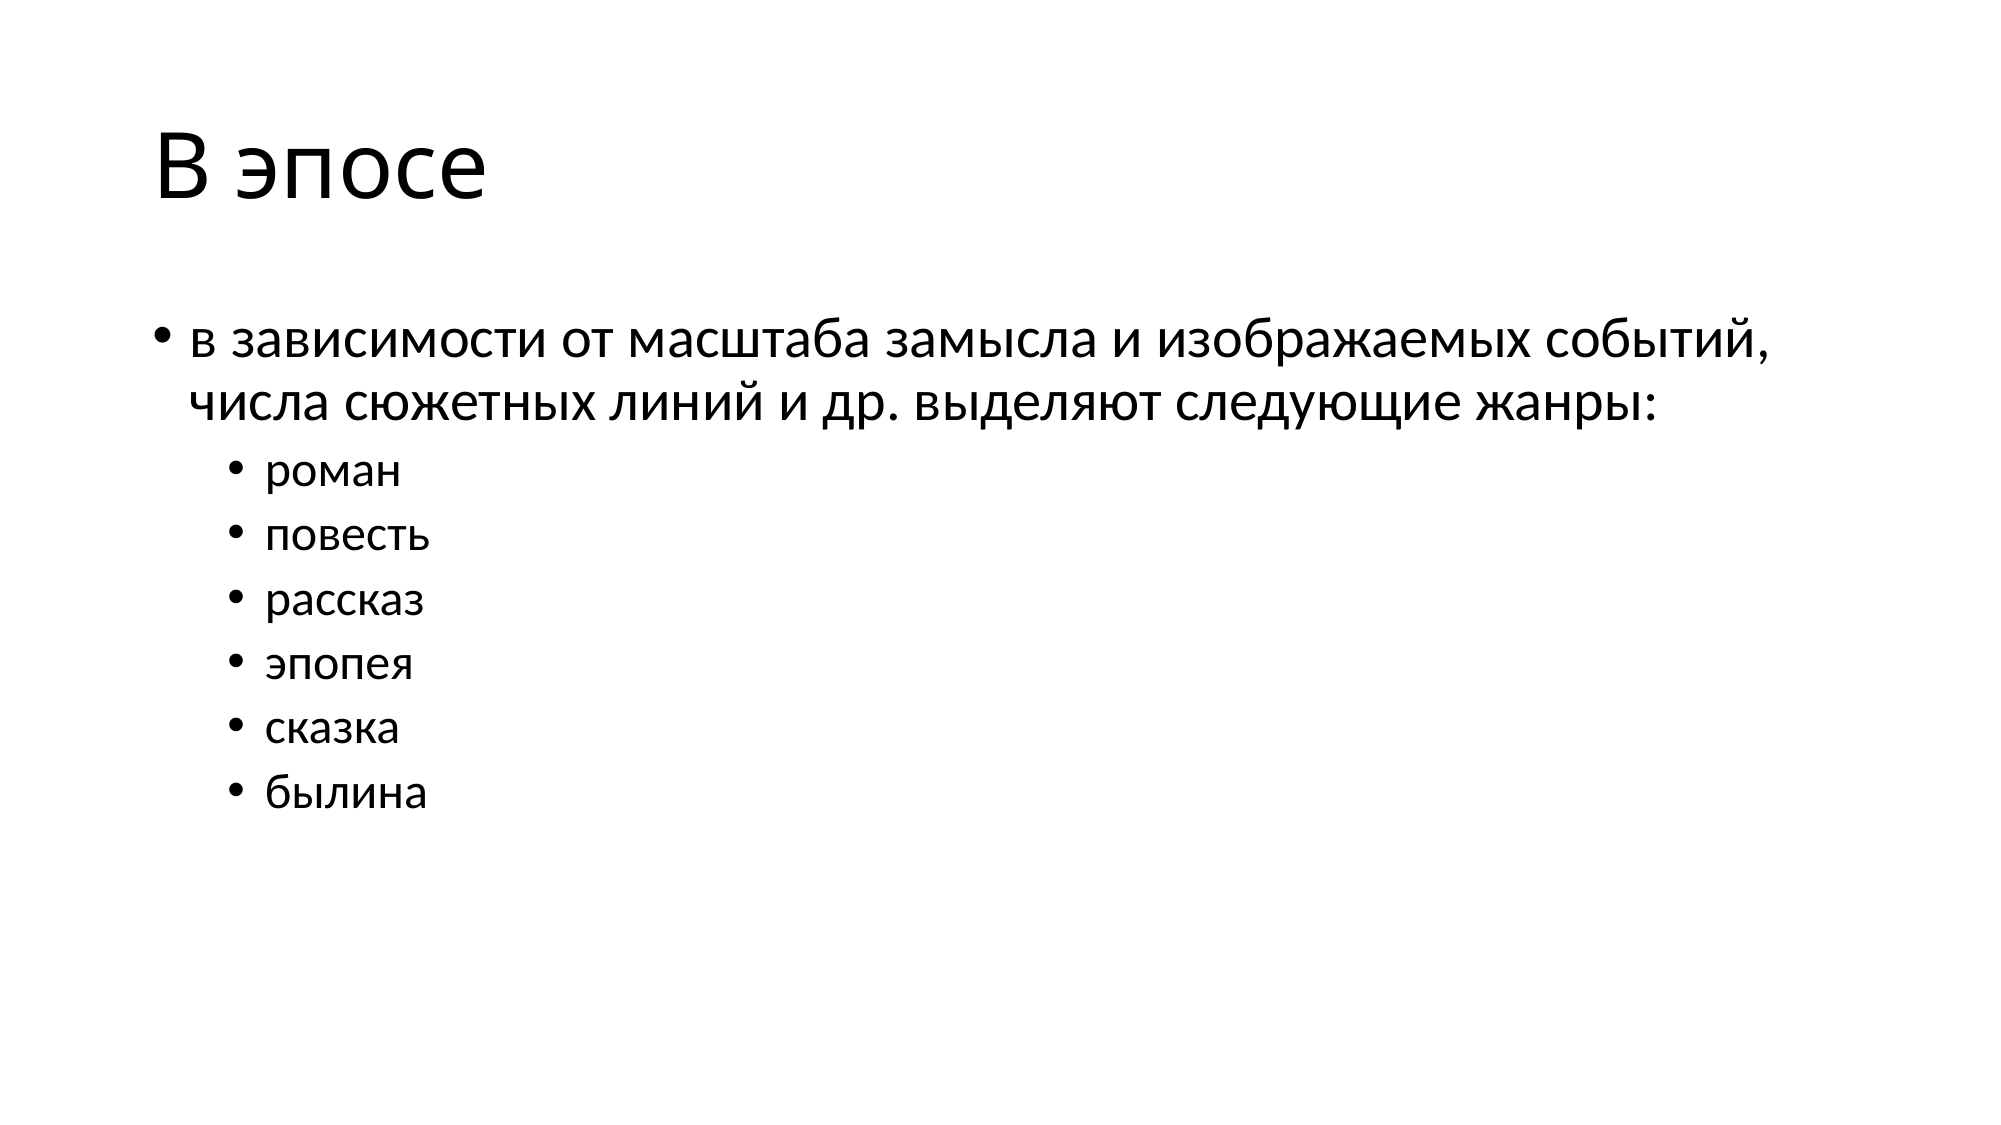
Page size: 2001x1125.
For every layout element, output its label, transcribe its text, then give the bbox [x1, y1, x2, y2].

list в зависимости от масштаба замысла и изображаемых событий, числа сюжетных линий и др. выделяют следующие жанры: роман повесть рассказ эпопея сказка былина [137, 299, 1863, 1014]
title В эпосе [137, 59, 1863, 278]
